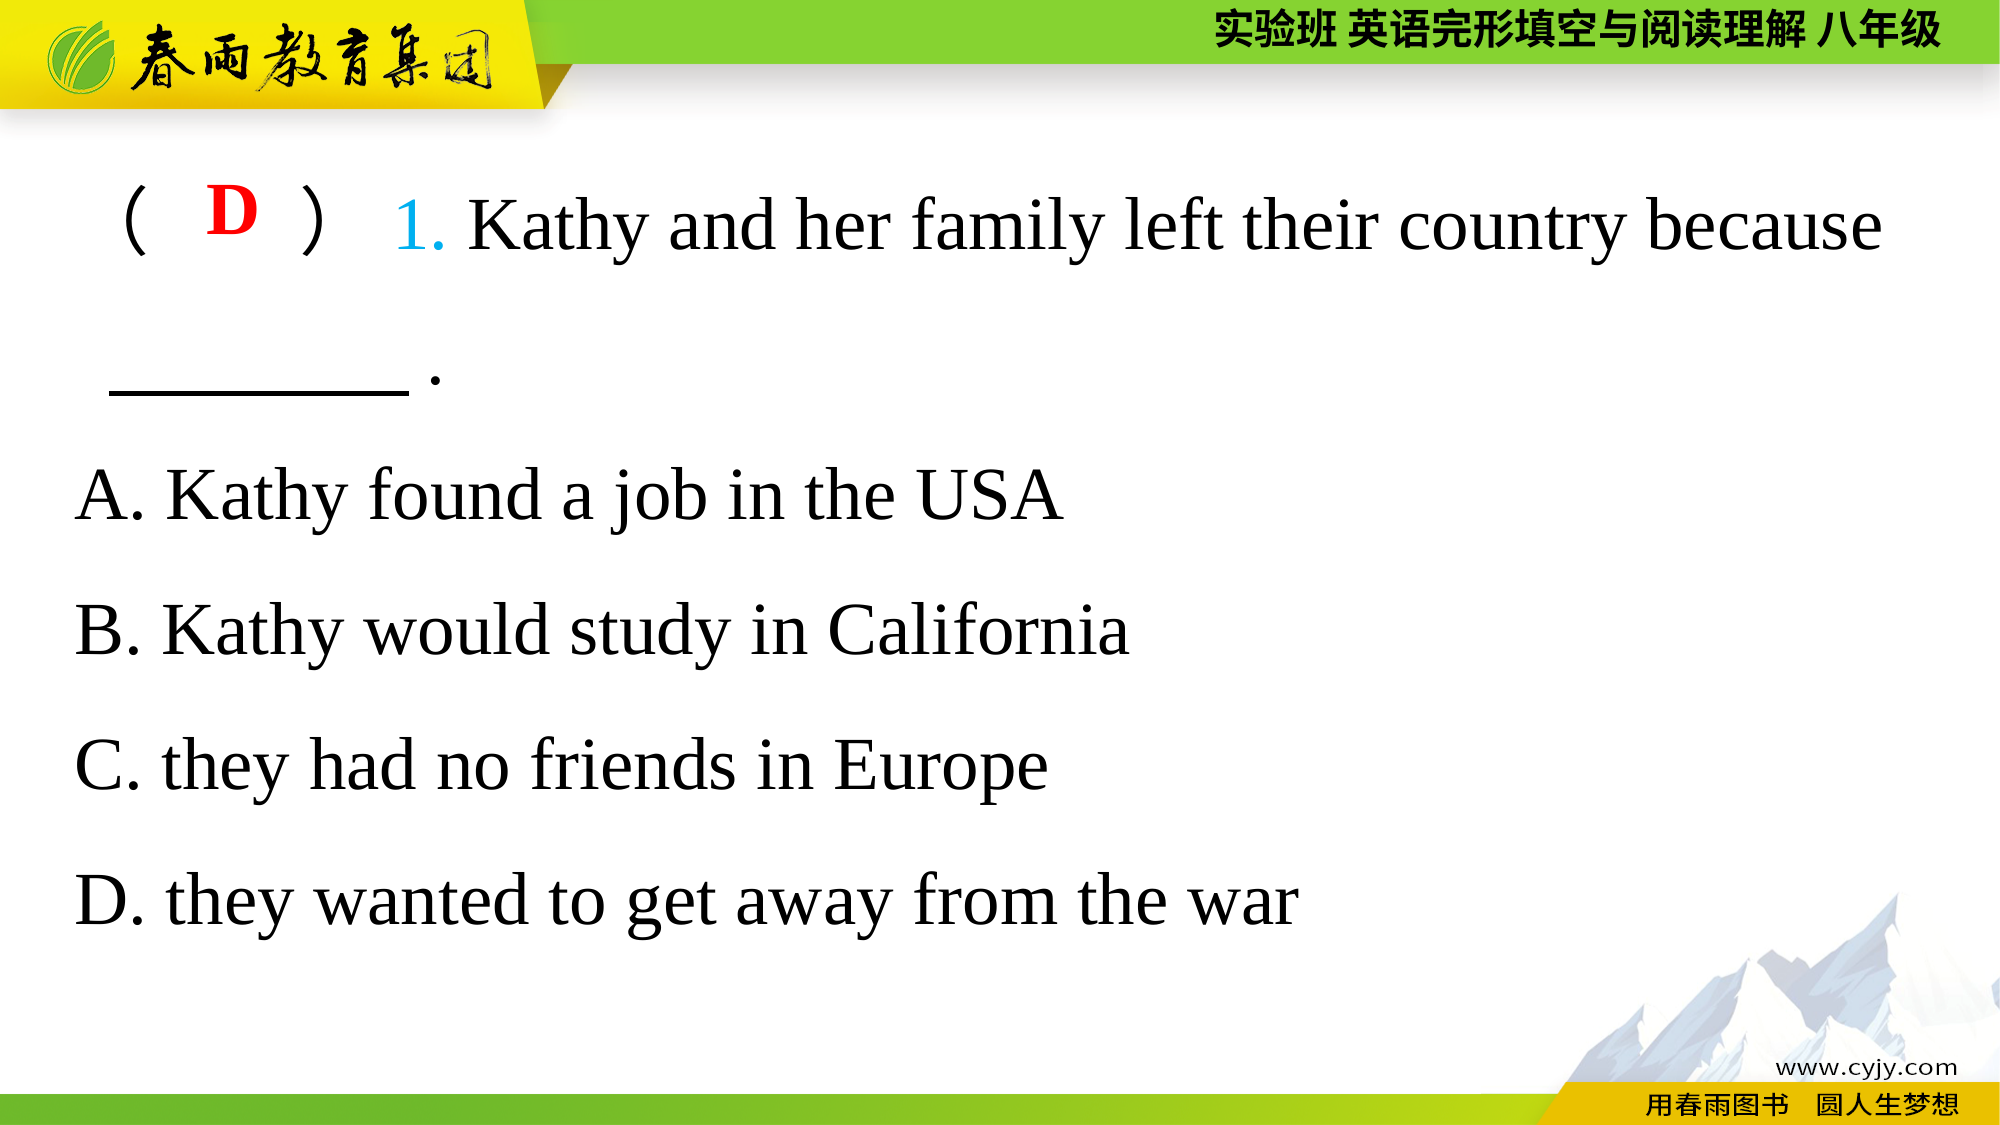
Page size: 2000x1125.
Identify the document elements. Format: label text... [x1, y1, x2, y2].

text_box D [191, 151, 276, 257]
picture [0, 0, 2000, 1125]
list （ ）1. Kathy and her family left their country because . A. Kathy found a job in the USA B. Kathy would study in California C. they had no friends in Europe D. they wanted to get away from the war [59, 122, 1944, 956]
